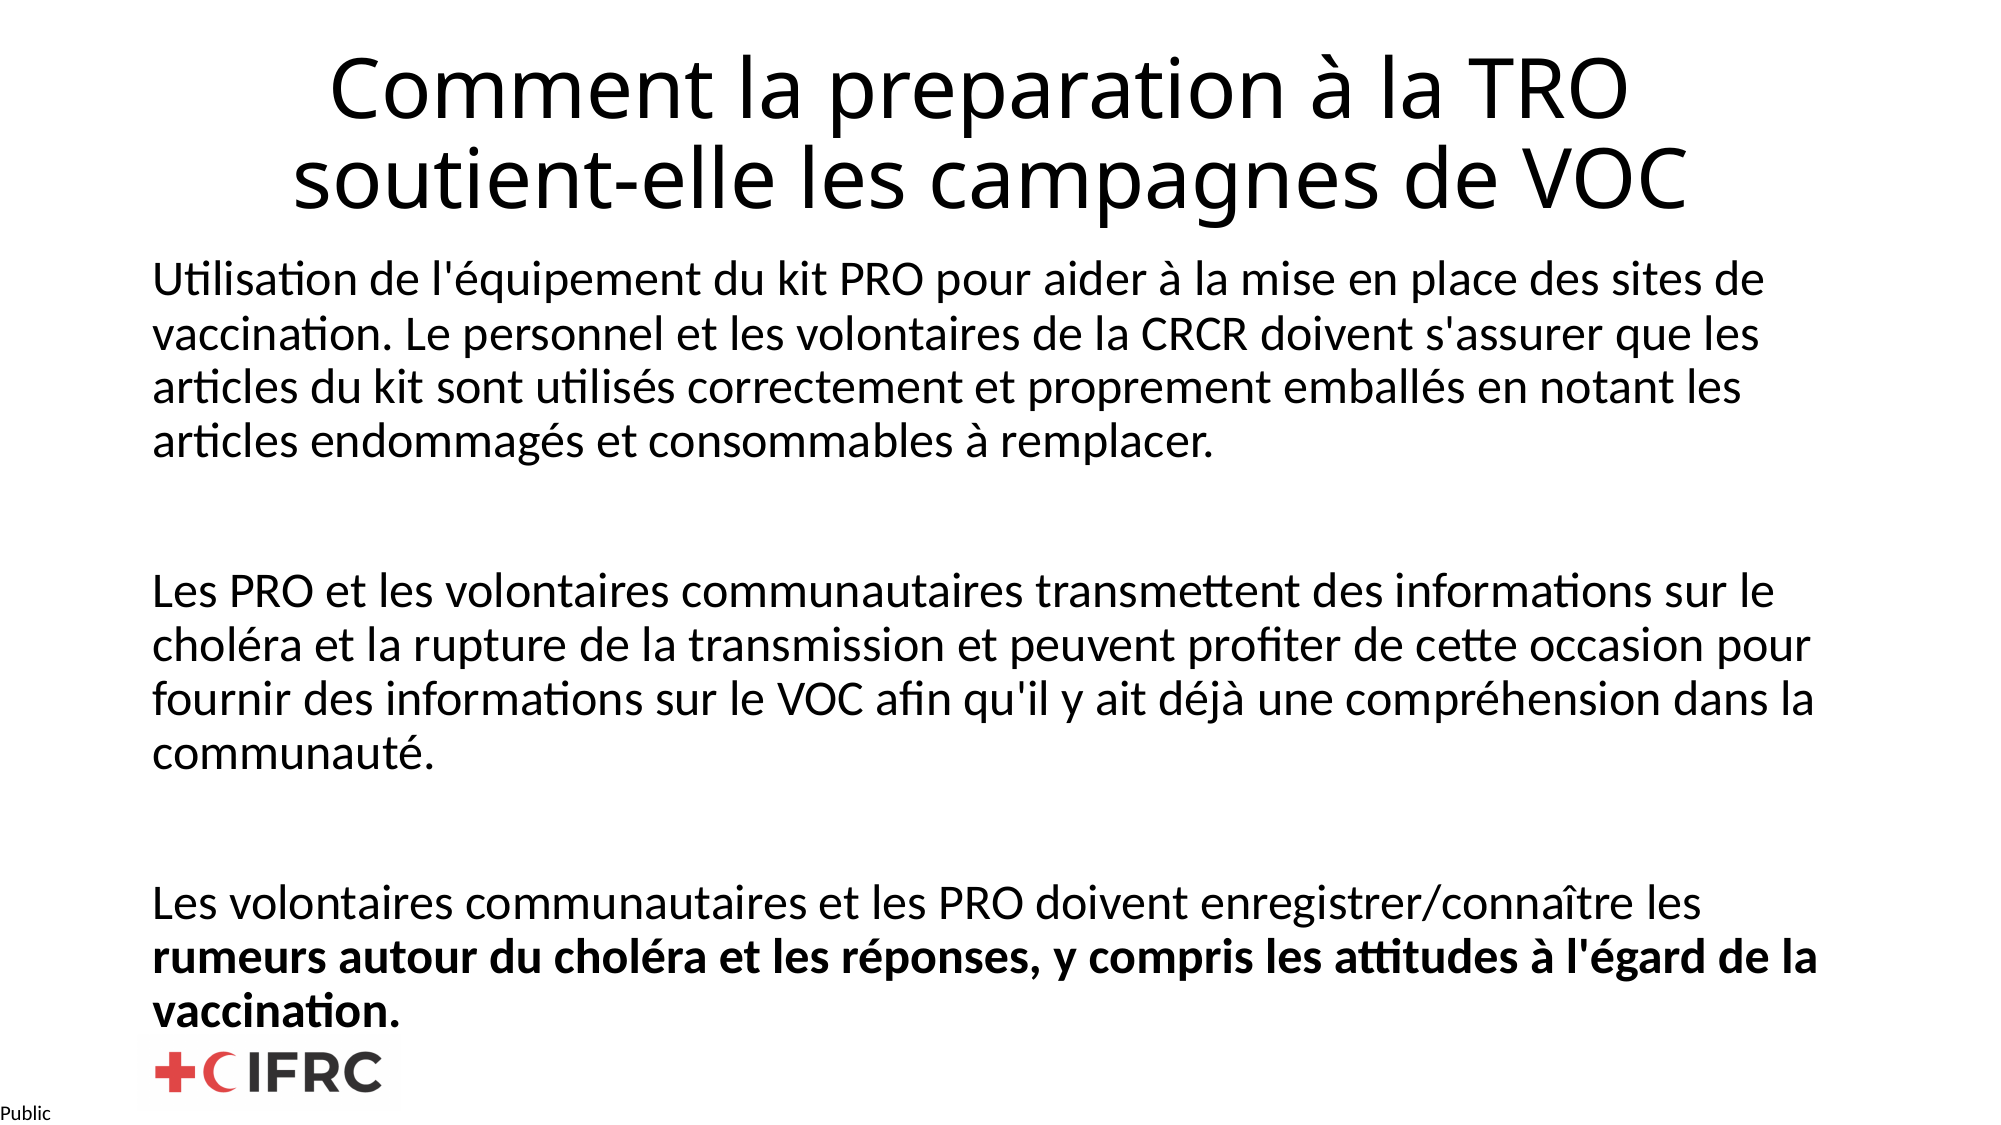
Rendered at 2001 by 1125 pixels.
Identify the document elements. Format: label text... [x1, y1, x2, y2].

title Comment la preparation à la TRO soutient-elle les campagnes de VOC [128, 27, 1854, 246]
picture [137, 1085, 401, 1111]
list Utilisation de l'équipement du kit PRO pour aider à la mise en place des sites de vaccination. Le personnel et les volontaires de la CRCR doivent s'assurer que les articles du kit sont utilisés correctement et proprement emballés en notant les articles endommagés et consommables à remplacer. Les PRO et les volontaires communautaires transmettent des informations sur le choléra et la rupture de la transmission et peuvent profiter de cette occasion pour fournir des informations sur le VOC afin qu'il y ait déjà une compréhension dans la communauté. Les volontaires communautaires et les PRO doivent enregistrer/connaître les rumeurs autour du choléra et les réponses, y compris les attitudes à l'égard de la vaccination. [137, 245, 1863, 1085]
